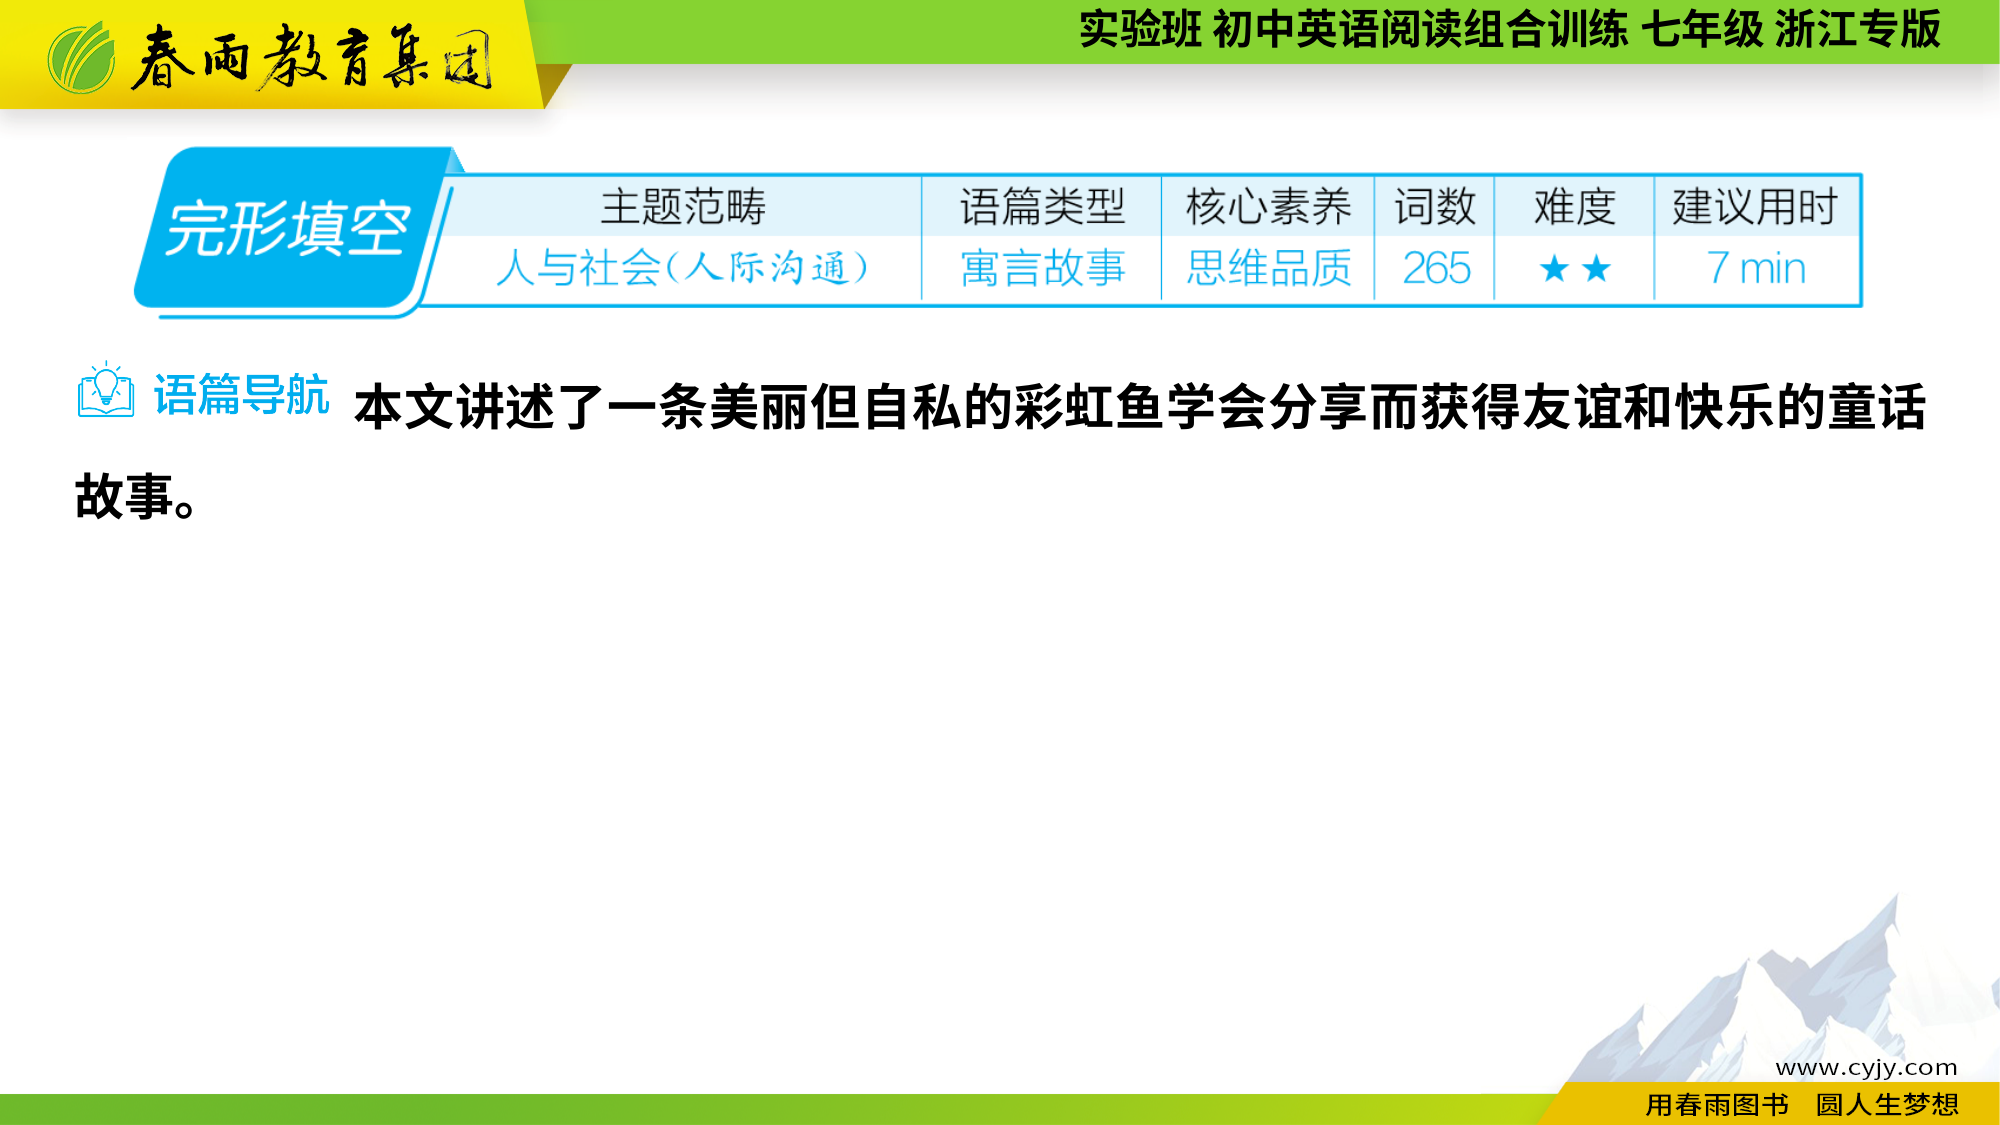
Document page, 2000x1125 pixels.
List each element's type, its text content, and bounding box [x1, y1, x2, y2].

picture [0, 0, 2000, 1125]
list 本文讲述了一条美丽但自私的彩虹鱼学会分享而获得友谊和快乐的童话故事。 [59, 338, 1944, 524]
